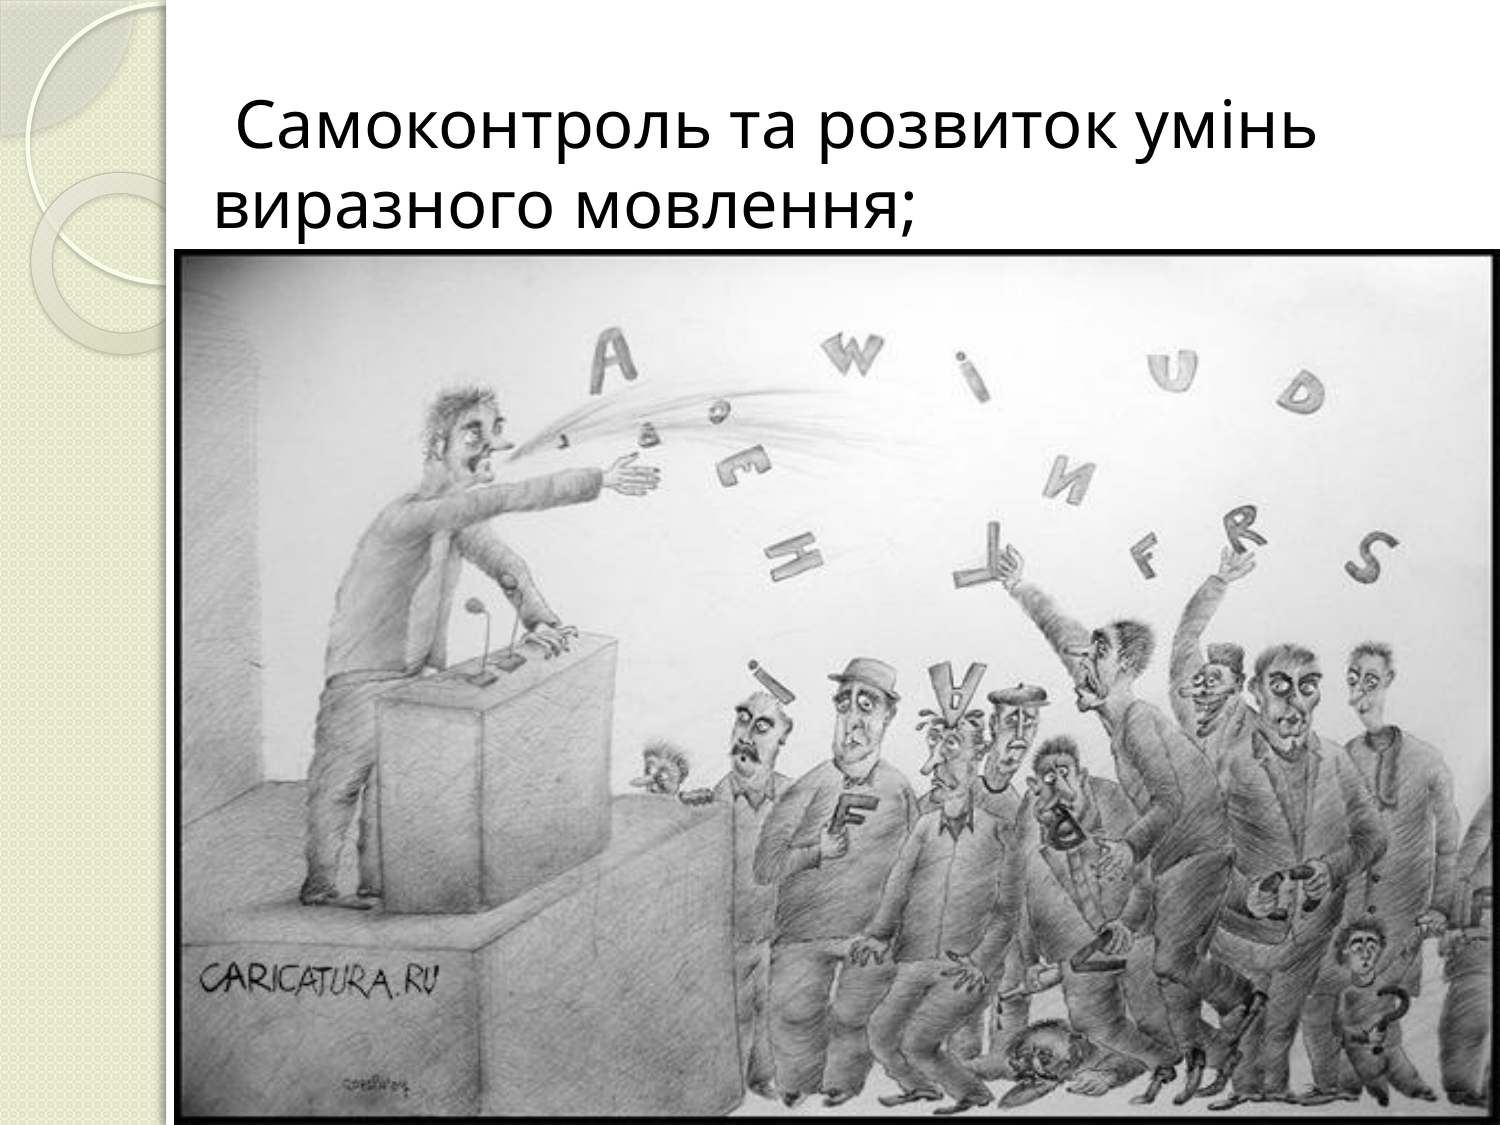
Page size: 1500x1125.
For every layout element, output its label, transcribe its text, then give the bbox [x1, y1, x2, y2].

picture [174, 248, 1500, 1125]
list Самоконтроль та розвиток умінь виразного мовлення; [137, 75, 1466, 1025]
